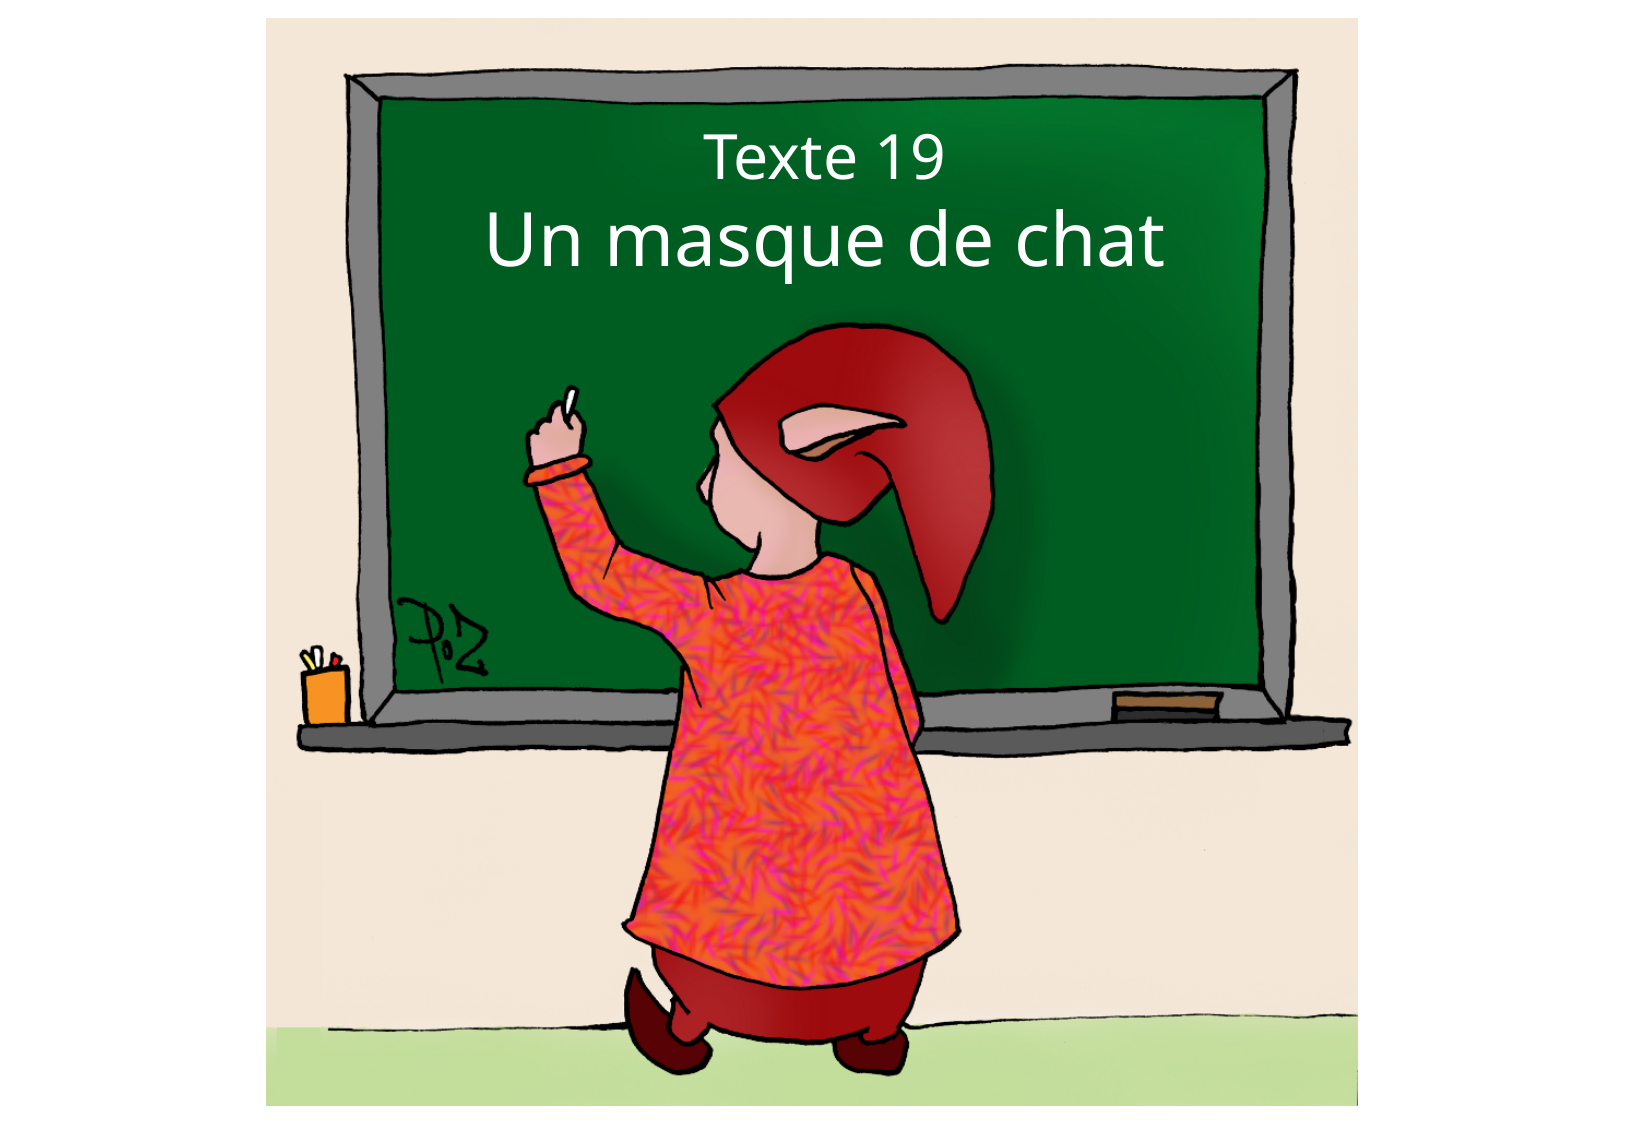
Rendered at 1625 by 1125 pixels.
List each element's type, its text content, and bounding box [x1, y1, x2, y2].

text_box Texte 19 Un masque de chat [377, 101, 1273, 297]
picture [266, 18, 1358, 1106]
